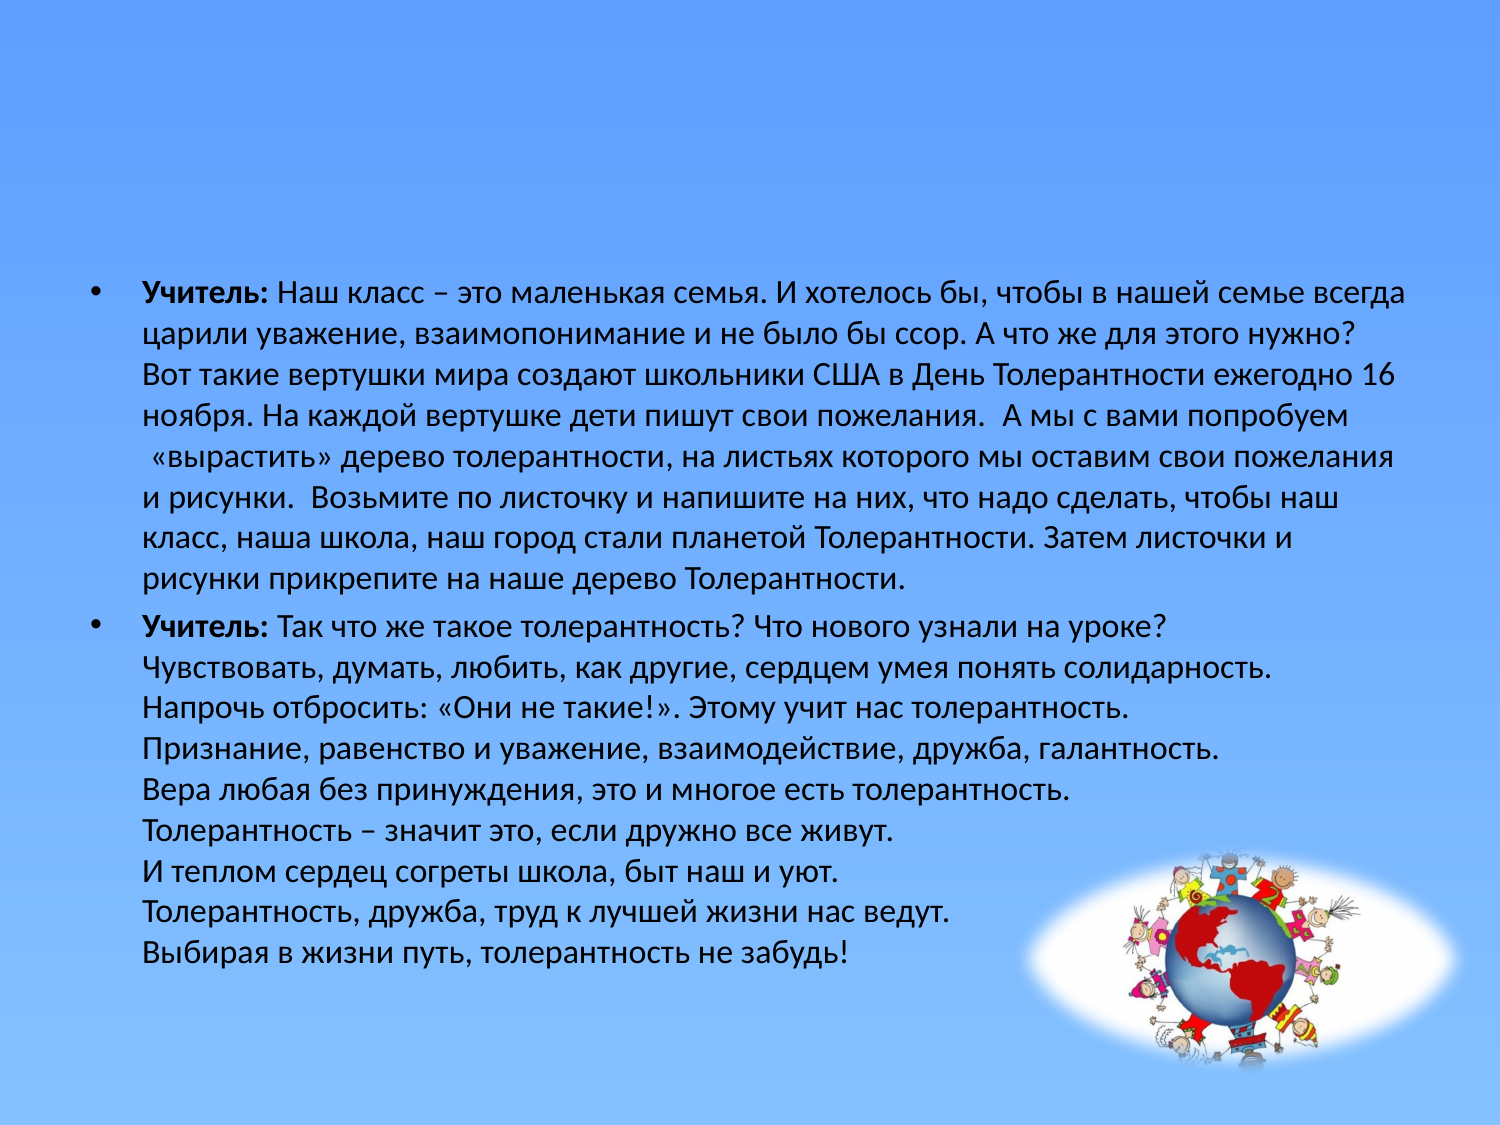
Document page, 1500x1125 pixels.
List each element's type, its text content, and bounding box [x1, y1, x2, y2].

list Учитель: Наш класс – это маленькая семья. И хотелось бы, чтобы в нашей семье всегда царили уважение, взаимопонимание и не было бы ссор. А что же для этого нужно? Вот такие вертушки мира создают школьники США в День Толерантности ежегодно 16 ноября. На каждой вертушке дети пишут свои пожелания. А мы с вами попробуем «вырастить» дерево толерантности, на листьях которого мы оставим свои пожелания и рисунки. Возьмите по листочку и напишите на них, что надо сделать, чтобы наш класс, наша школа, наш город стали планетой Толерантности. Затем листочки и рисунки прикрепите на наше дерево Толерантности. Учитель: Так что же такое толерантность? Что нового узнали на уроке? Чувствовать, думать, любить, как другие, сердцем умея понять солидарность. Напрочь отбросить: «Они не такие!». Этому учит нас толерантность. Признание, равенство и уважение, взаимодействие, дружба, галантность. Вера любая без принуждения, это и многое есть толерантность. Толерантность – значит это, если дружно все живут. И теплом сердец согреты школа, быт наш и уют. Толерантность, дружба, труд к лучшей жизни нас ведут. Выбирая в жизни путь, толерантность не забудь! [75, 262, 1425, 1005]
picture [1007, 841, 1477, 1078]
